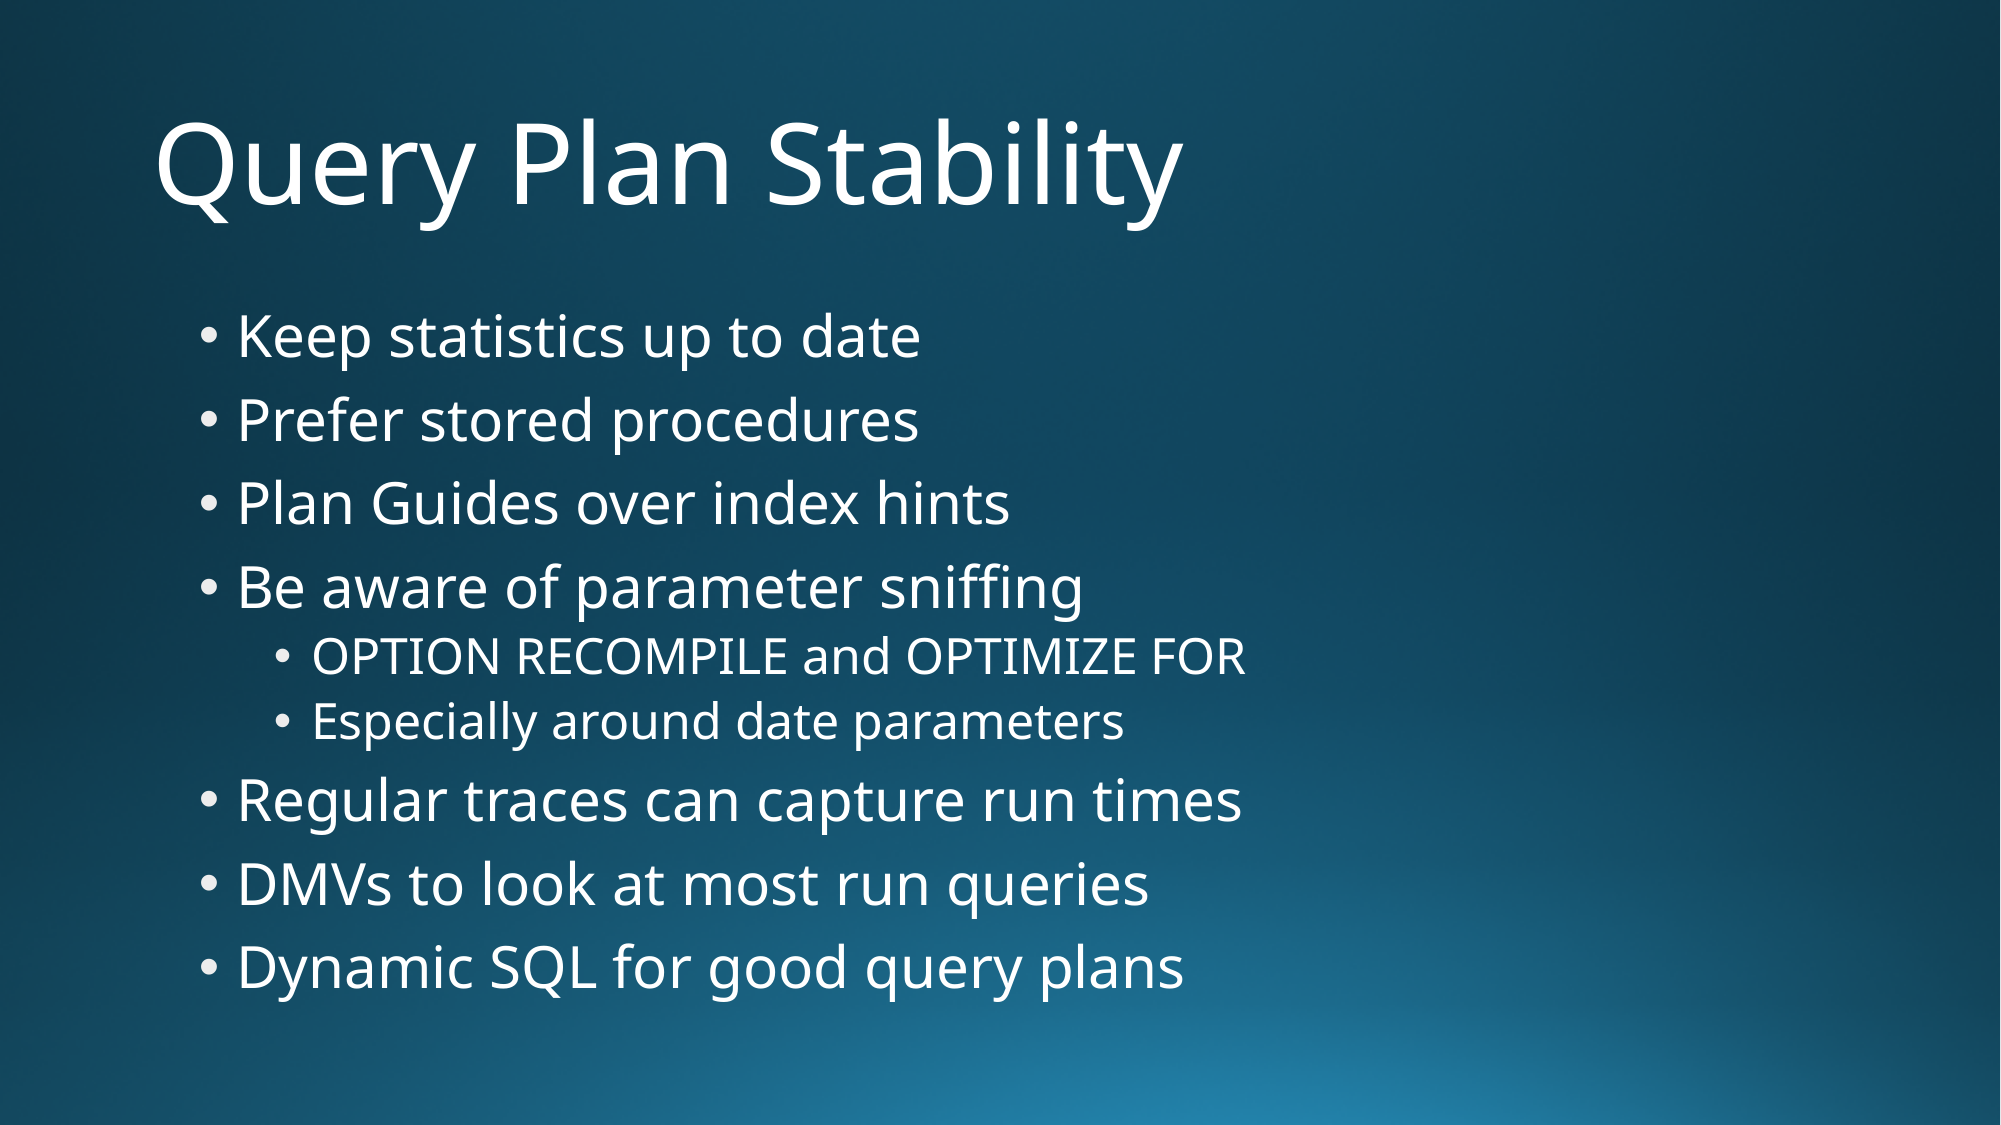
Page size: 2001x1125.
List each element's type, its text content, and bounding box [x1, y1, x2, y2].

list Keep statistics up to date Prefer stored procedures Plan Guides over index hints Be aware of parameter sniffing OPTION RECOMPILE and OPTIMIZE FOR Especially around date parameters Regular traces can capture run times DMVs to look at most run queries Dynamic SQL for good query plans [183, 299, 1863, 1014]
picture [0, 0, 2001, 1125]
title Query Plan Stability [137, 59, 1863, 278]
